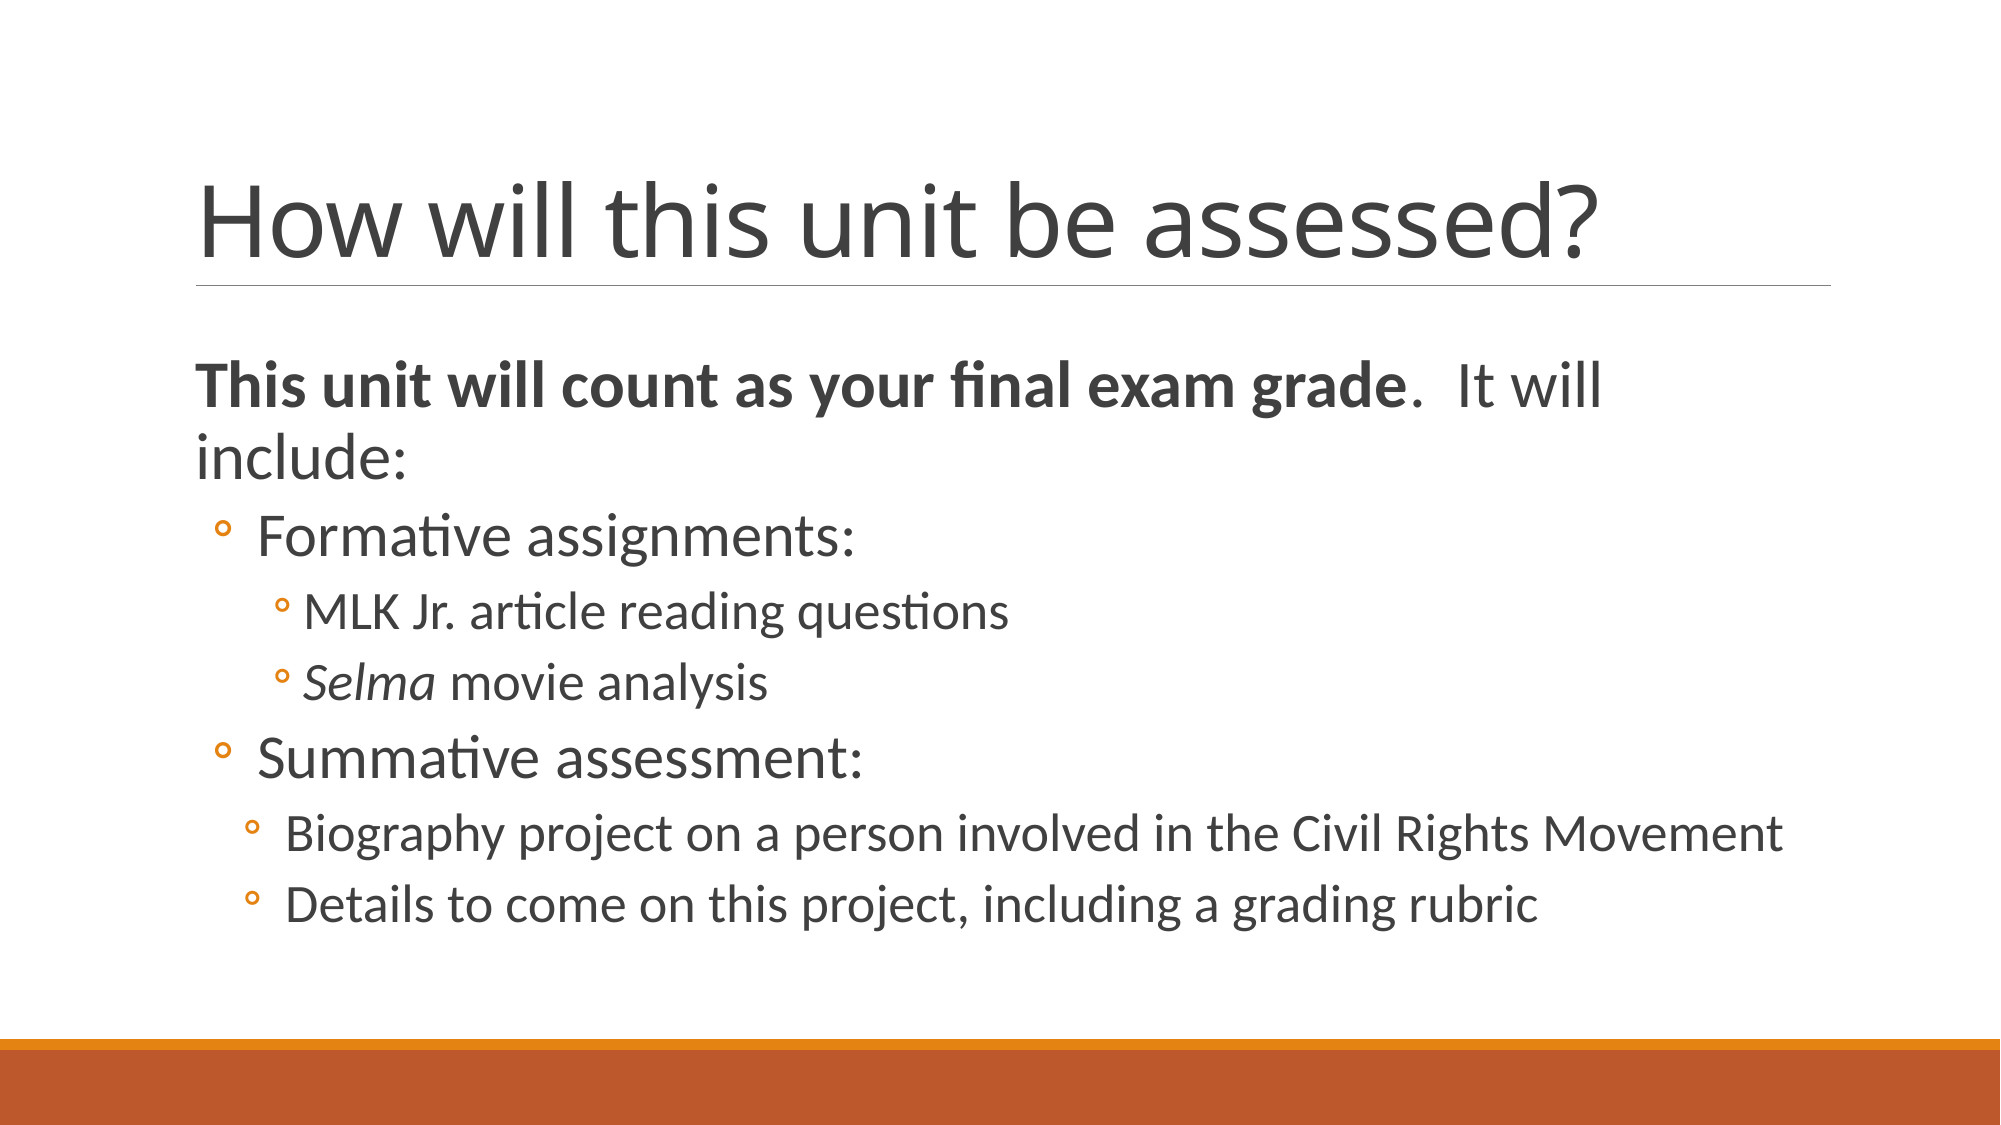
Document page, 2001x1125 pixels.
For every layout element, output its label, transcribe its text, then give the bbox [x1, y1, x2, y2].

title How will this unit be assessed? [180, 47, 1830, 285]
list This unit will count as your final exam grade. It will include: Formative assignments: MLK Jr. article reading questions Selma movie analysis Summative assessment: Biography project on a person involved in the Civil Rights Movement Details to come on this project, including a grading rubric [180, 342, 1830, 963]
